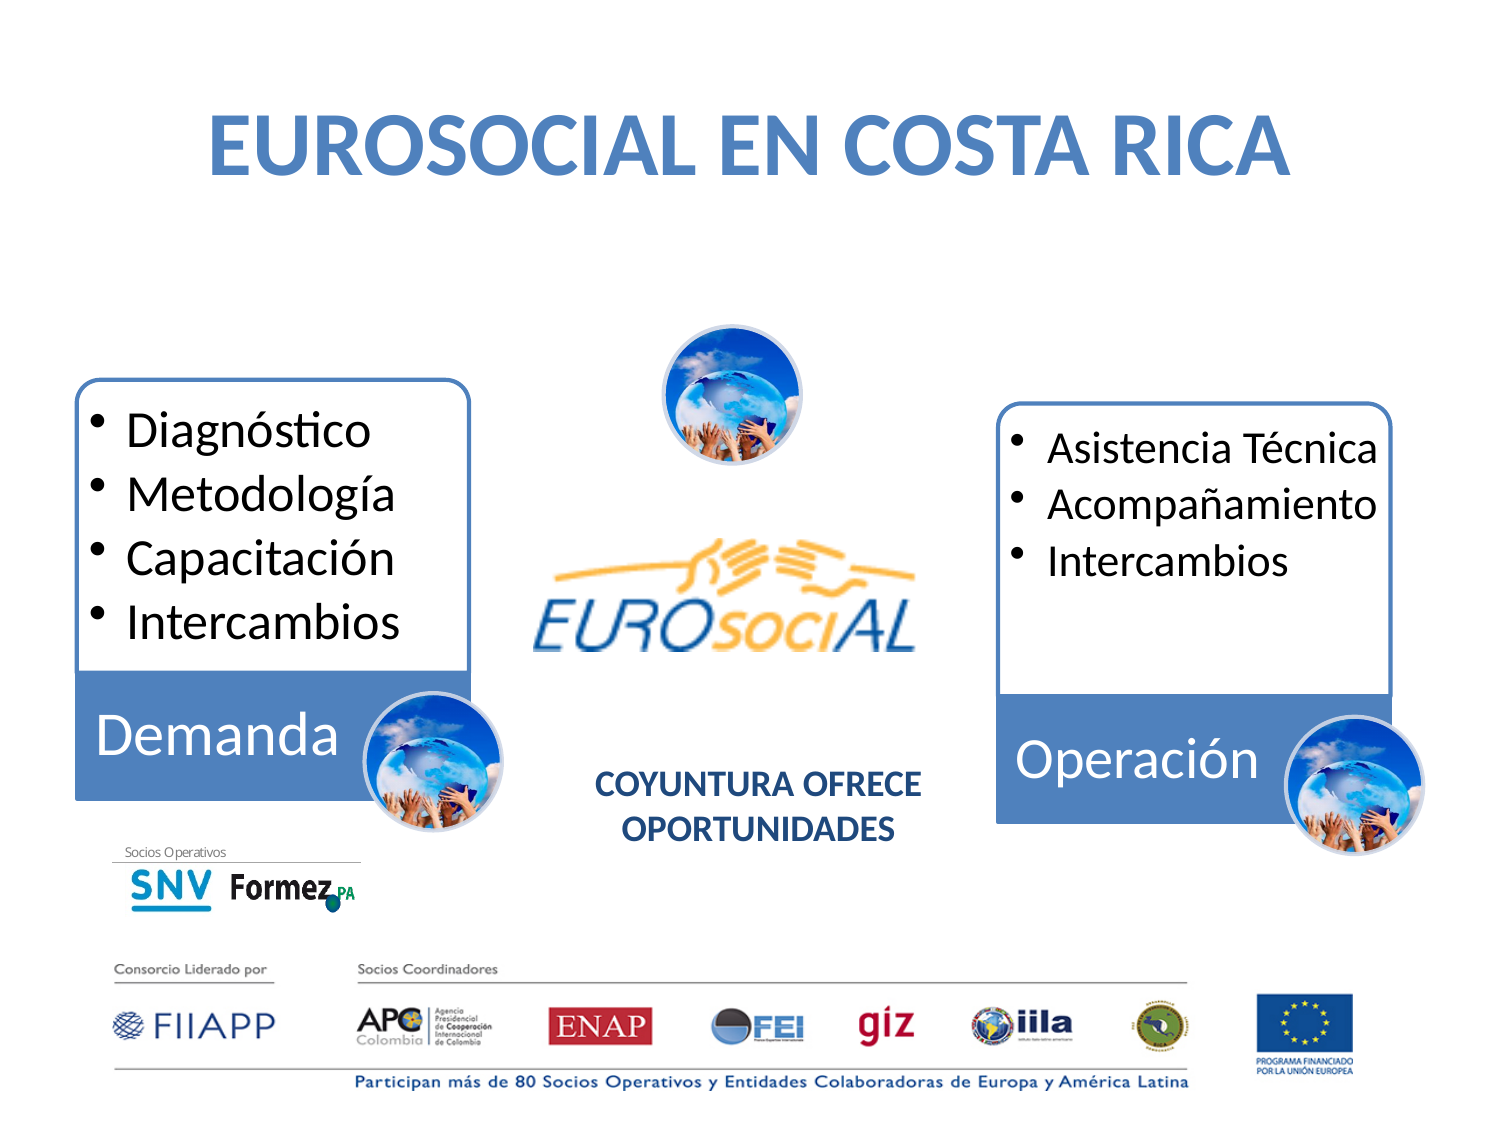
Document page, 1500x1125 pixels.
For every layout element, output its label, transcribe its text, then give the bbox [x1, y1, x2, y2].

picture [111, 833, 1022, 917]
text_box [76, 266, 503, 944]
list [533, 538, 932, 681]
title EUROsociAL en Costa Rica [75, 45, 1425, 233]
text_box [997, 290, 1424, 967]
text_box Coyuntura Ofrece Oportunidades [566, 751, 951, 832]
picture [111, 963, 1353, 1092]
text_box [661, 324, 804, 466]
